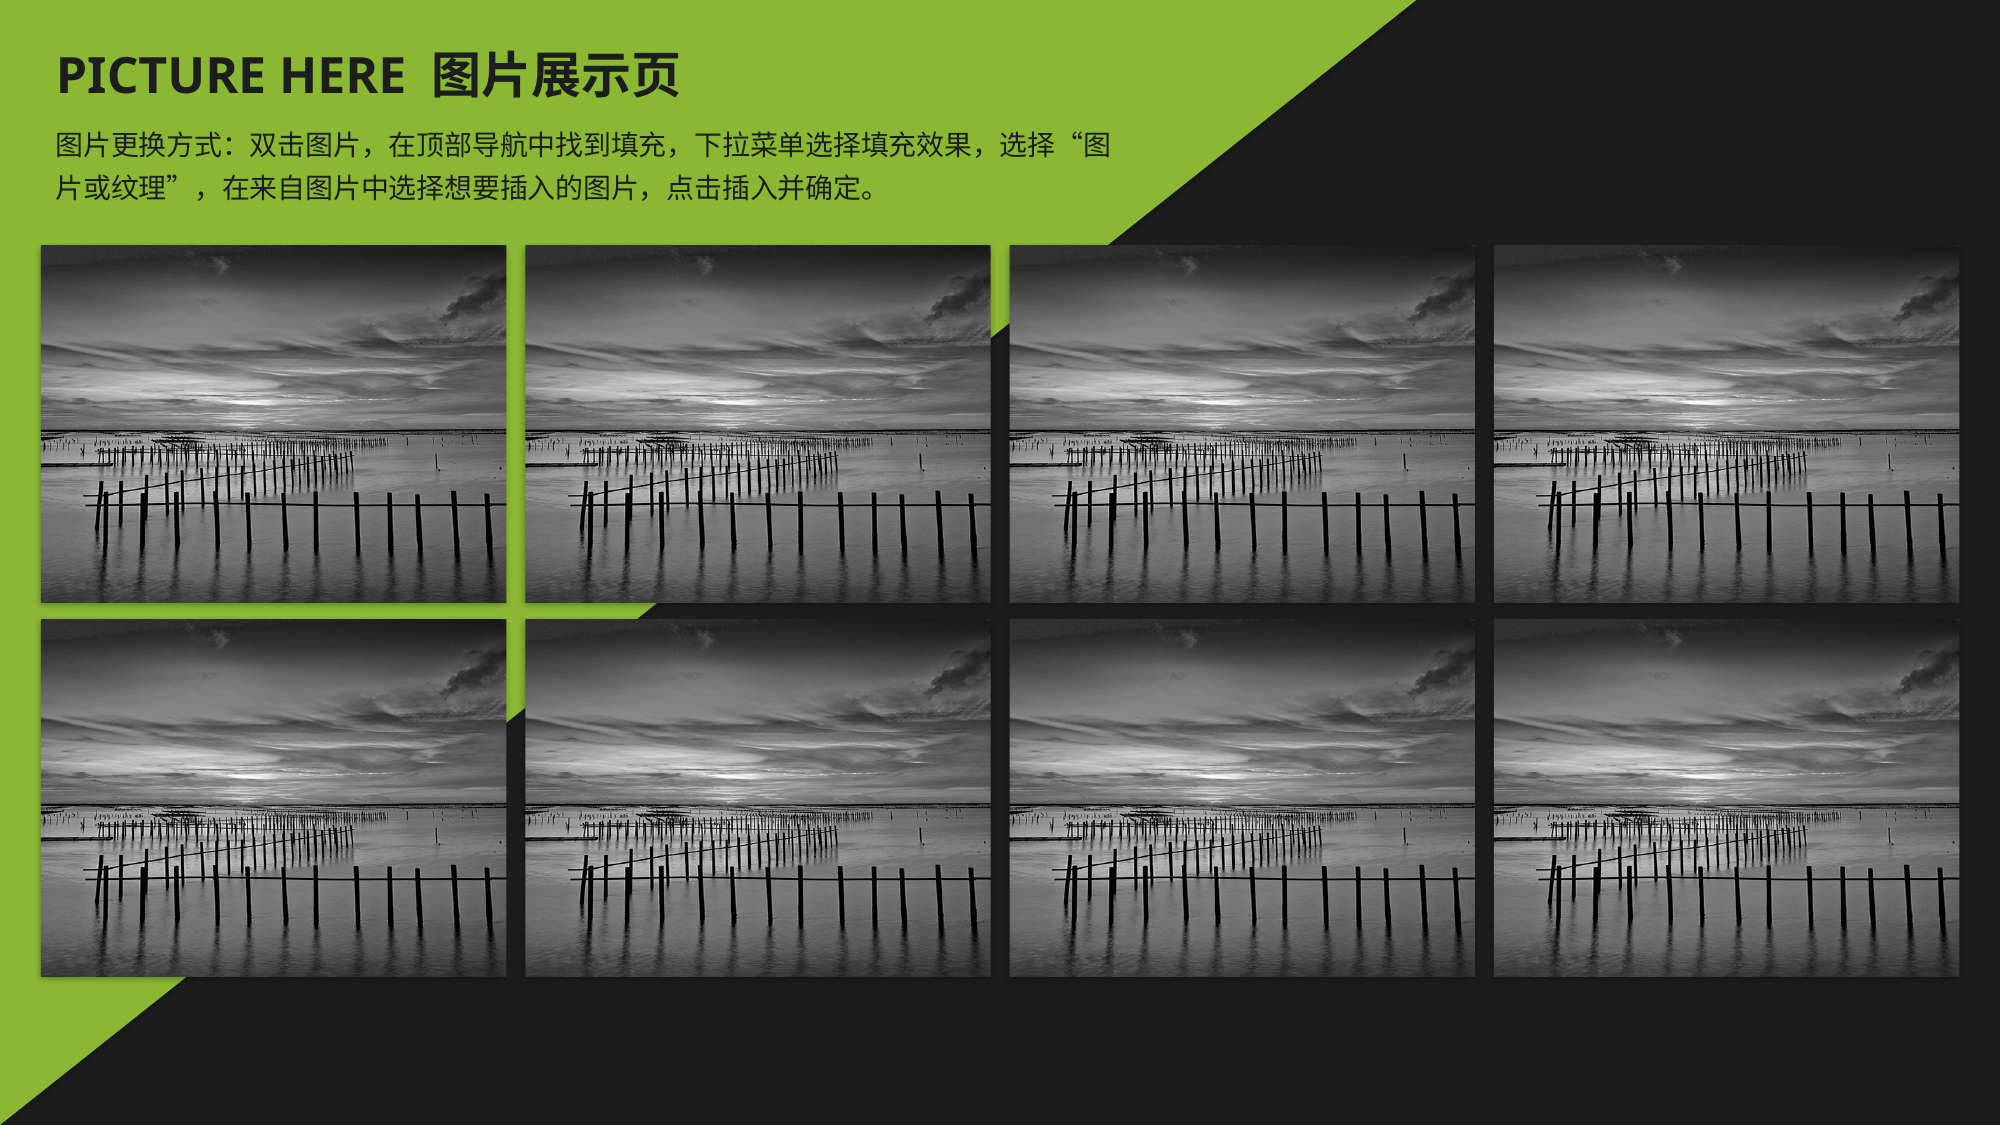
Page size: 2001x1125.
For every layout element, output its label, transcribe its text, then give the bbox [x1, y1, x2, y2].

text_box [1493, 619, 1960, 977]
text_box [1009, 619, 1476, 977]
text_box PICTURE HERE 图片展示页 [40, 35, 965, 109]
text_box [525, 619, 991, 977]
text_box [40, 619, 507, 977]
text_box [40, 245, 507, 603]
text_box [1009, 245, 1476, 603]
text_box 图片更换方式：双击图片，在顶部导航中找到填充，下拉菜单选择填充效果，选择“图片或纹理”，在来自图片中选择想要插入的图片，点击插入并确定。 [40, 109, 1137, 212]
text_box [0, 0, 1418, 1125]
text_box [525, 245, 991, 603]
text_box [1493, 245, 1960, 603]
